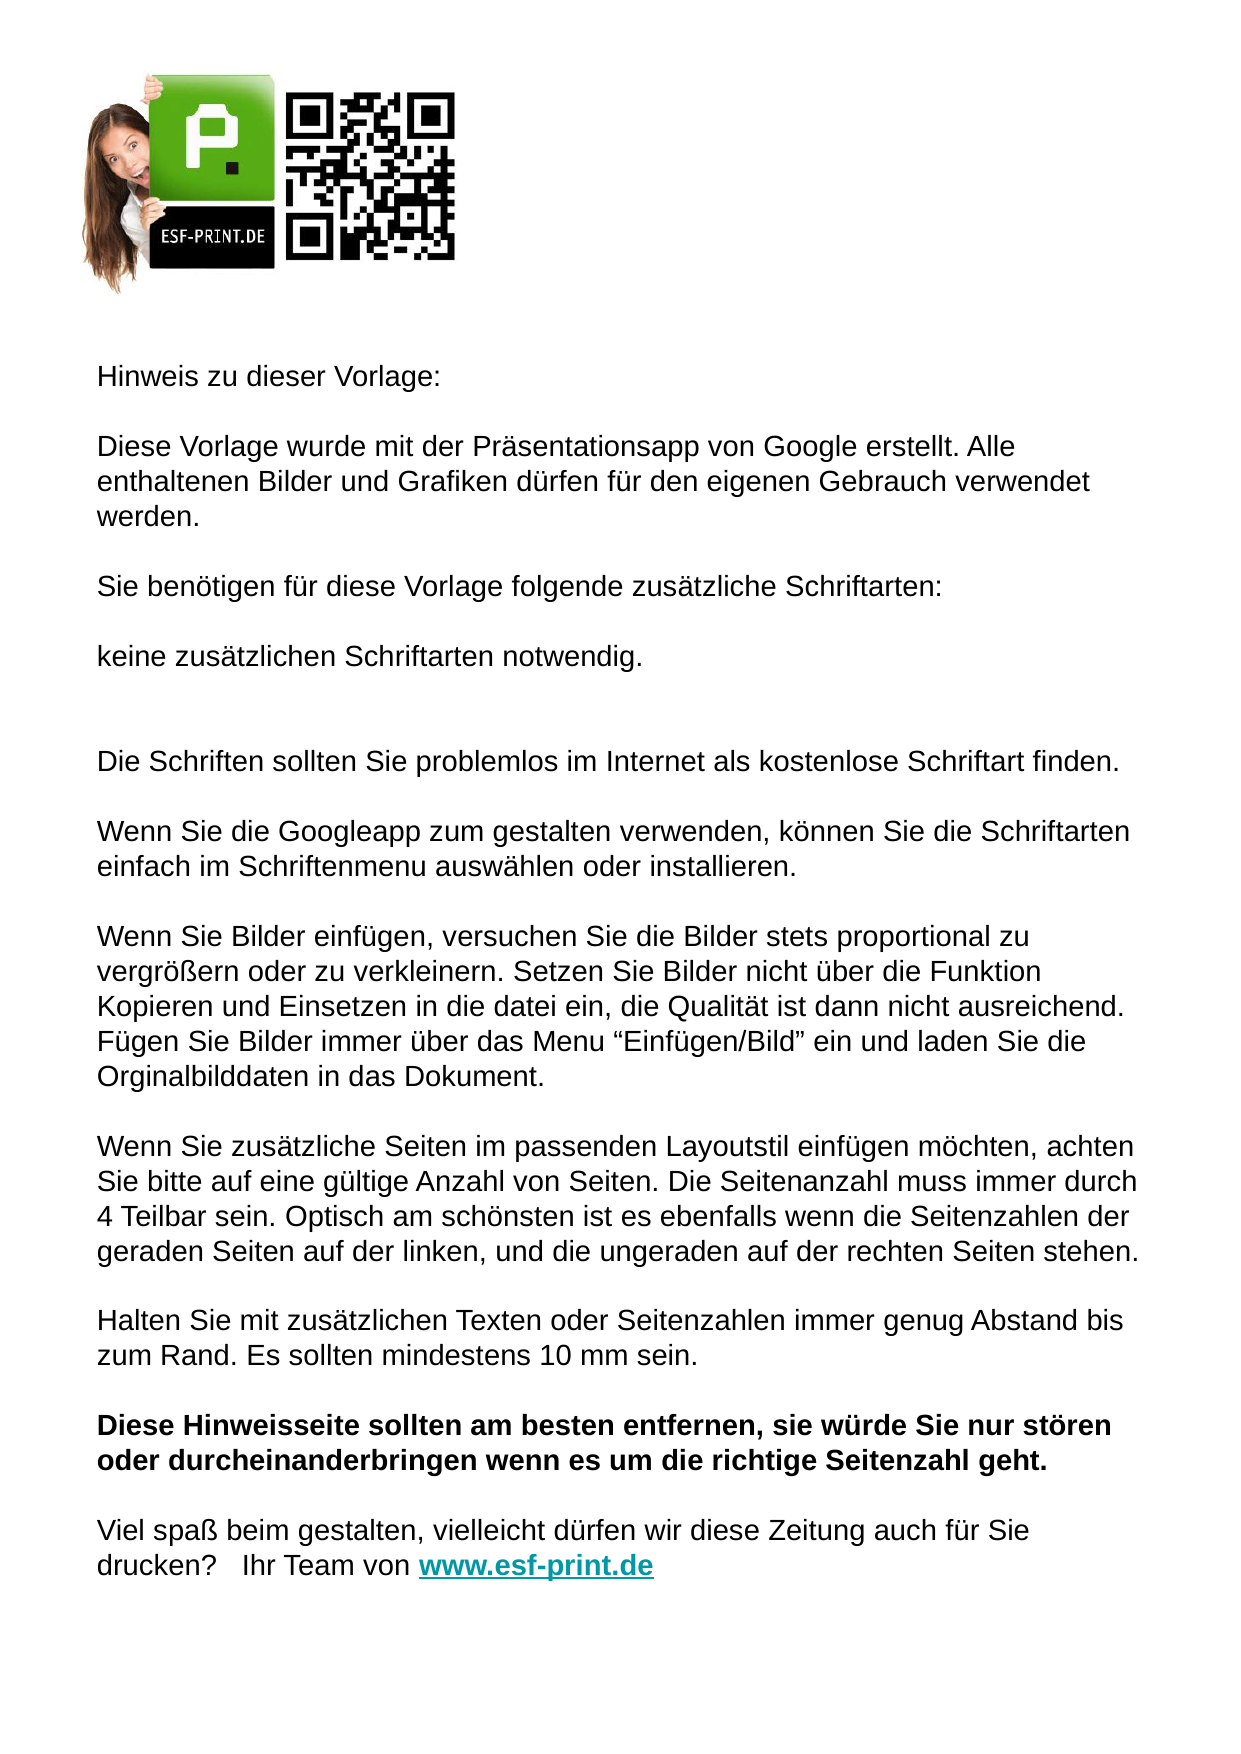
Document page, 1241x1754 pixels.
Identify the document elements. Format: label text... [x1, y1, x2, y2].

text_box Hinweis zu dieser Vorlage: Diese Vorlage wurde mit der Präsentationsapp von Google erstellt. Alle enthaltenen Bilder und Grafiken dürfen für den eigenen Gebrauch verwendet werden. Sie benötigen für diese Vorlage folgende zusätzliche Schriftarten: keine zusätzlichen Schriftarten notwendig. Die Schriften sollten Sie problemlos im Internet als kostenlose Schriftart finden. Wenn Sie die Googleapp zum gestalten verwenden, können Sie die Schriftarten einfach im Schriftenmenu auswählen oder installieren. Wenn Sie Bilder einfügen, versuchen Sie die Bilder stets proportional zu vergrößern oder zu verkleinern. Setzen Sie Bilder nicht über die Funktion Kopieren und Einsetzen in die datei ein, die Qualität ist dann nicht ausreichend. Fügen Sie Bilder immer über das Menu “Einfügen/Bild” ein und laden Sie die Orginalbilddaten in das Dokument. Wenn Sie zusätzliche Seiten im passenden Layoutstil einfügen möchten, achten Sie bitte auf eine gültige Anzahl von Seiten. Die Seitenanzahl muss immer durch 4 Teilbar sein. Optisch am schönsten ist es ebenfalls wenn die Seitenzahlen der geraden Seiten auf der linken, und die ungeraden auf der rechten Seiten stehen. Halten Sie mit zusätzlichen Texten oder Seitenzahlen immer genug Abstand bis zum Rand. Es sollten mindestens 10 mm sein. Diese Hinweisseite sollten am besten entfernen, sie würde Sie nur stören oder durcheinanderbringen wenn es um die richtige Seitenzahl geht. Viel spaß beim gestalten, vielleicht dürfen wir diese Zeitung auch für Sie drucken? Ihr Team von www.esf-print.de [81, 342, 1161, 1692]
picture [81, 70, 469, 297]
